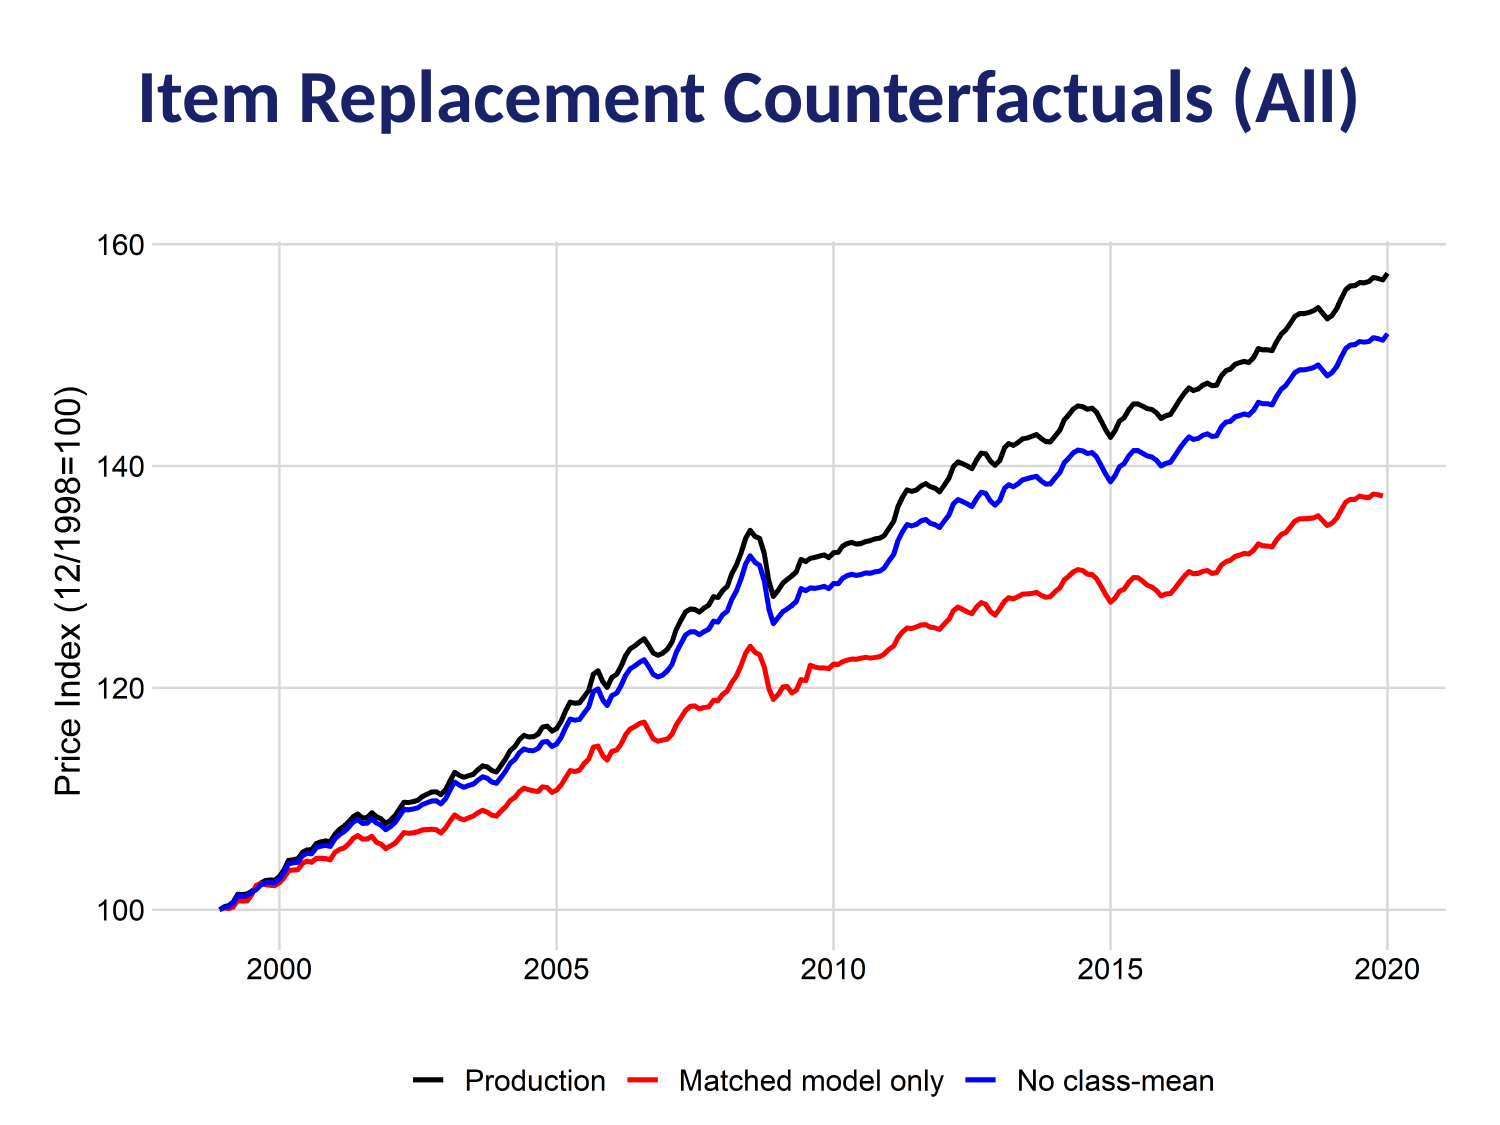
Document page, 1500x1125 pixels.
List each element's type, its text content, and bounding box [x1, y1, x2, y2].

text_box Item Replacement Counterfactuals (All) [16, 39, 1483, 172]
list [37, 224, 1463, 1116]
